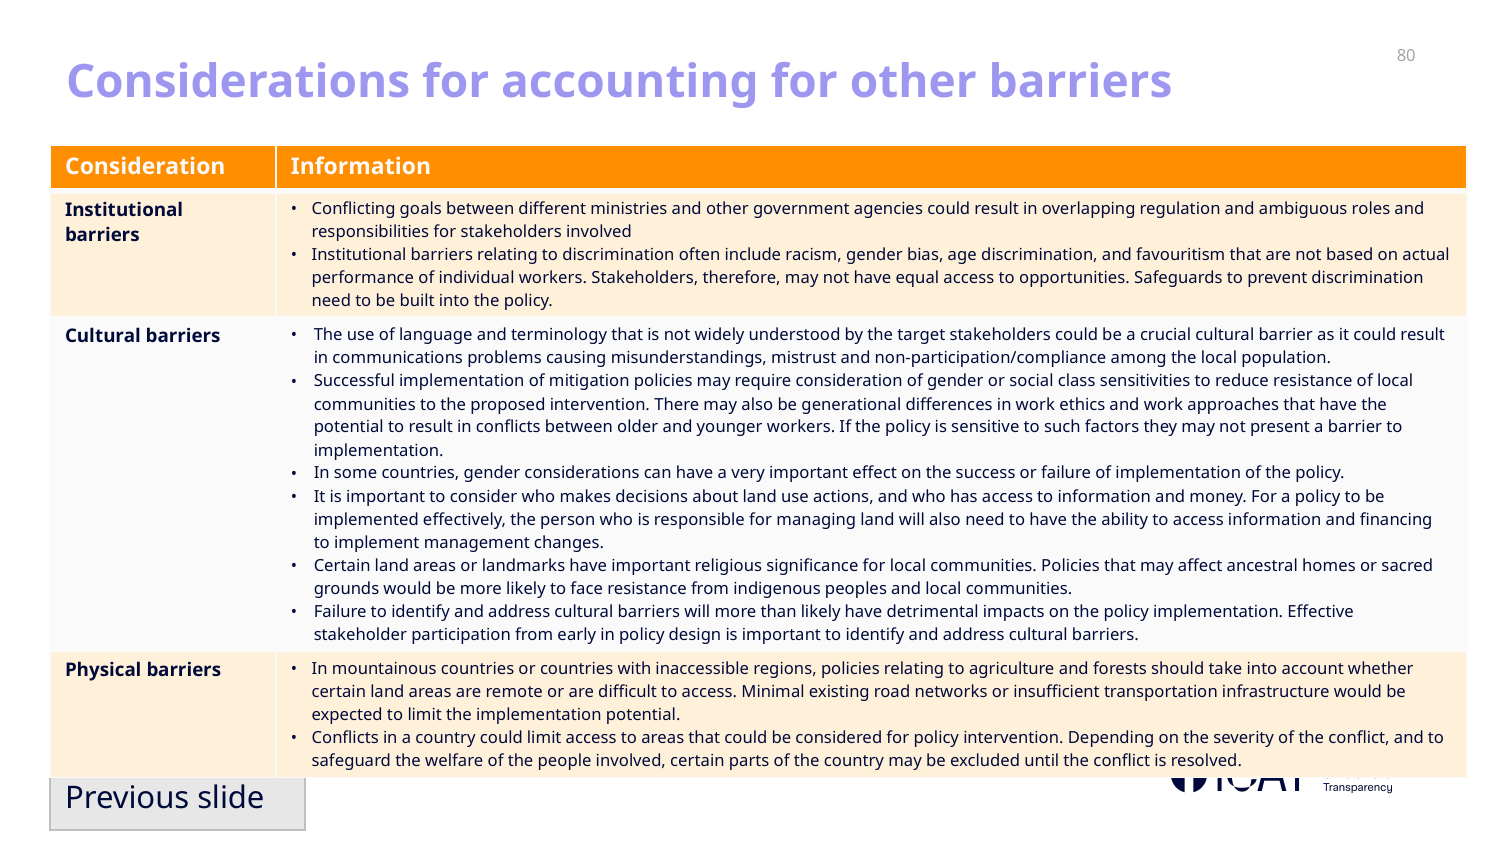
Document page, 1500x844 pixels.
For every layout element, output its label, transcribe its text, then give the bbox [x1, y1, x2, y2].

list Previous slide [50, 778, 305, 831]
table_cell In mountainous countries or countries with inaccessible regions, policies relating to agriculture and forests should take into account whether certain land areas are remote or are difficult to access. Minimal existing road networks or insufficient transportation infrastructure would be expected to limit the implementation potential. Conflicts in a country could limit access to areas that could be considered for policy intervention. Depending on the severity of the conflict, and to safeguard the welfare of the people involved, certain parts of the country may be excluded until the conflict is resolved. [277, 652, 1466, 777]
table_header Consideration [51, 146, 275, 188]
table_cell The use of language and terminology that is not widely understood by the target stakeholders could be a crucial cultural barrier as it could result in communications problems causing misunderstandings, mistrust and non-participation/compliance among the local population. Successful implementation of mitigation policies may require consideration of gender or social class sensitivities to reduce resistance of local communities to the proposed intervention. There may also be generational differences in work ethics and work approaches that have the potential to result in conflicts between older and younger workers. If the policy is sensitive to such factors they may not present a barrier to implementation. In some countries, gender considerations can have a very important effect on the success or failure of implementation of the policy. It is important to consider who makes decisions about land use actions, and who has access to information and money. For a policy to be implemented effectively, the person who is responsible for managing land will also need to have the ability to access information and financing to implement management changes. Certain land areas or landmarks have important religious significance for local communities. Policies that may affect ancestral homes or sacred grounds would be more likely to face resistance from indigenous peoples and local communities. Failure to identify and address cultural barriers will more than likely have detrimental impacts on the policy implementation. Effective stakeholder participation from early in policy design is important to identify and address cultural barriers. [277, 318, 1466, 650]
picture [1171, 778, 1430, 824]
table_cell Conflicting goals between different ministries and other government agencies could result in overlapping regulation and ambiguous roles and responsibilities for stakeholders involved Institutional barriers relating to discrimination often include racism, gender bias, age discrimination, and favouritism that are not based on actual performance of individual workers. Stakeholders, therefore, may not have equal access to opportunities. Safeguards to prevent discrimination need to be built into the policy. [277, 194, 1466, 316]
title Considerations for accounting for other barriers [51, 35, 1449, 130]
table_cell Cultural barriers [51, 318, 275, 650]
text_box [103, 782, 305, 816]
table_header Information [277, 146, 1466, 188]
table_cell Institutional barriers [51, 194, 275, 316]
table_cell Physical barriers [51, 652, 275, 777]
